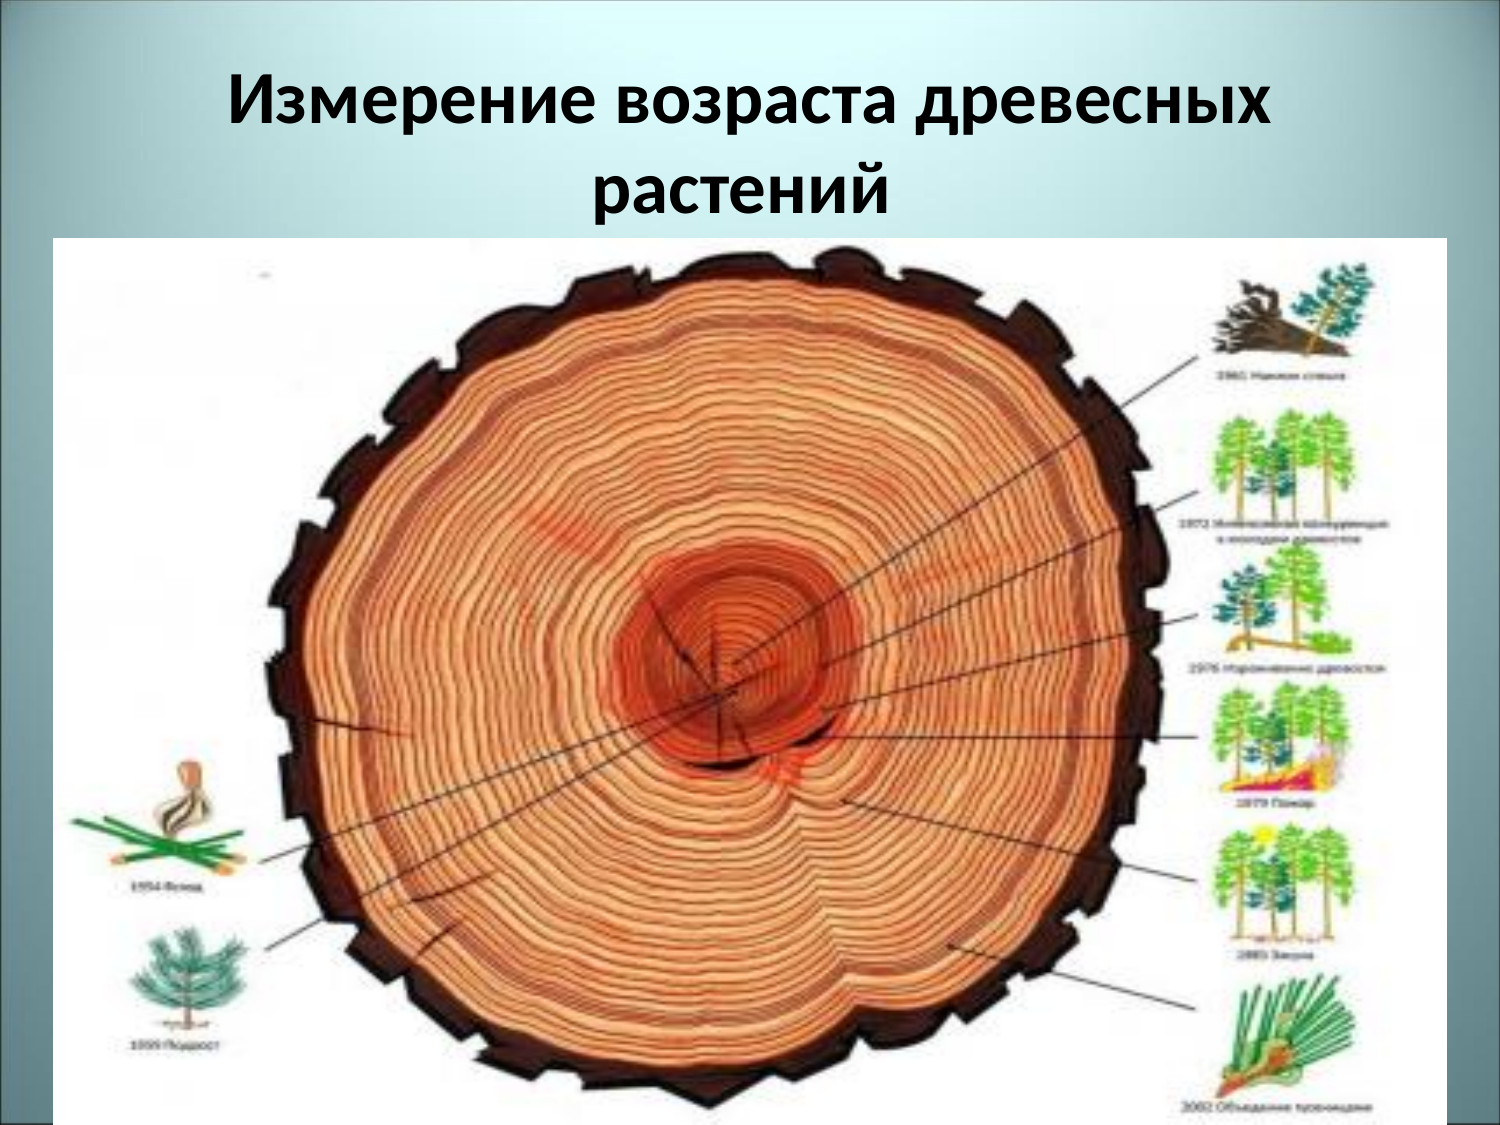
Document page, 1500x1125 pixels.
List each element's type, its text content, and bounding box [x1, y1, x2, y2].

title Измерение возраста древесных растений [75, 45, 1425, 233]
picture [0, 0, 1500, 1125]
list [52, 238, 1448, 1125]
